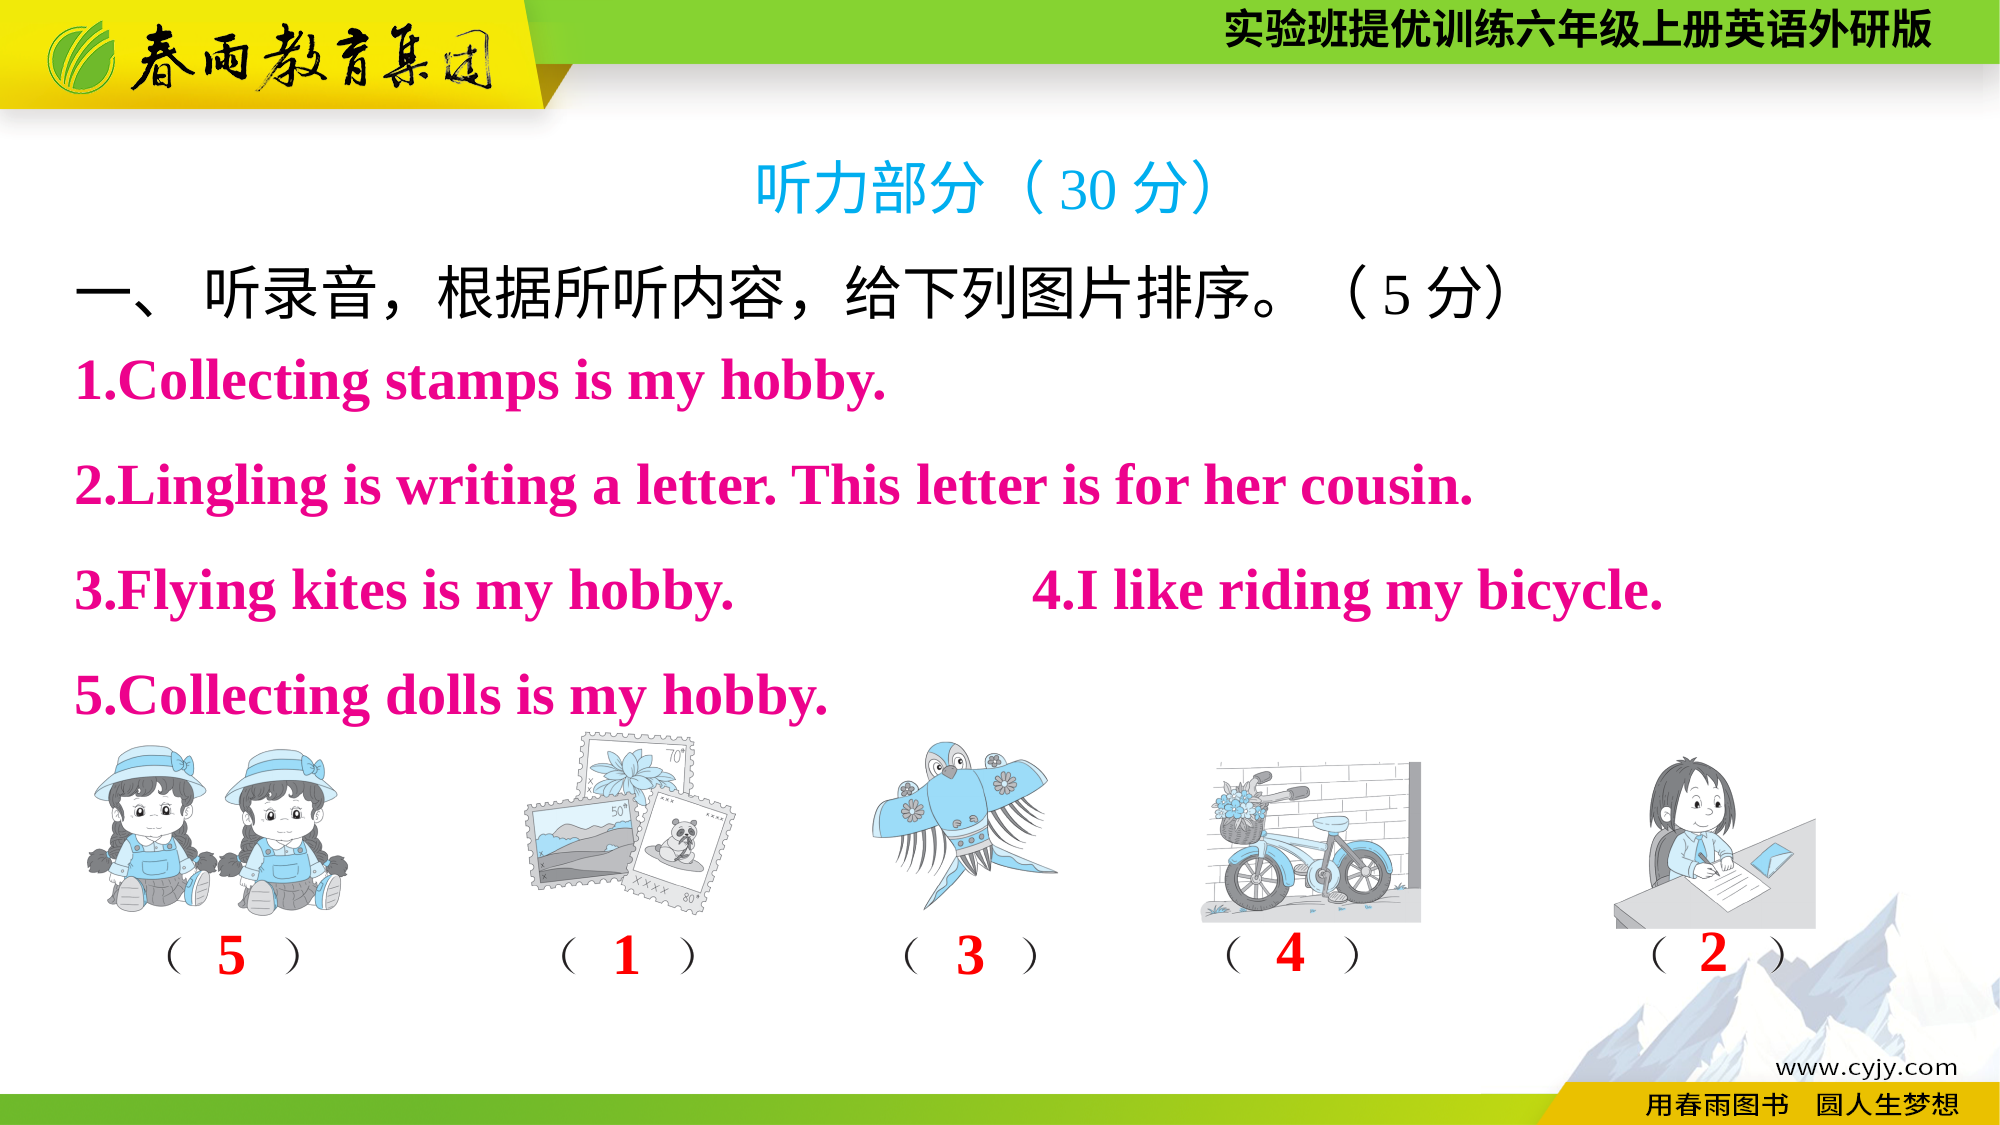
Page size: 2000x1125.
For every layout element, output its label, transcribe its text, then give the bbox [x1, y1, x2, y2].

picture [0, 0, 2000, 1125]
text_box 1.Collecting stamps is my hobby. 2.Lingling is writing a letter. This letter is for her cousin. 3.Flying kites is my hobby. 4.I like riding my bicycle. 5.Collecting dolls is my hobby. [59, 298, 1944, 734]
list 听力部分（30分） 一、 听录音，根据所听内容，给下列图片排序。（5分） [59, 108, 1944, 298]
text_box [58, 707, 1854, 992]
